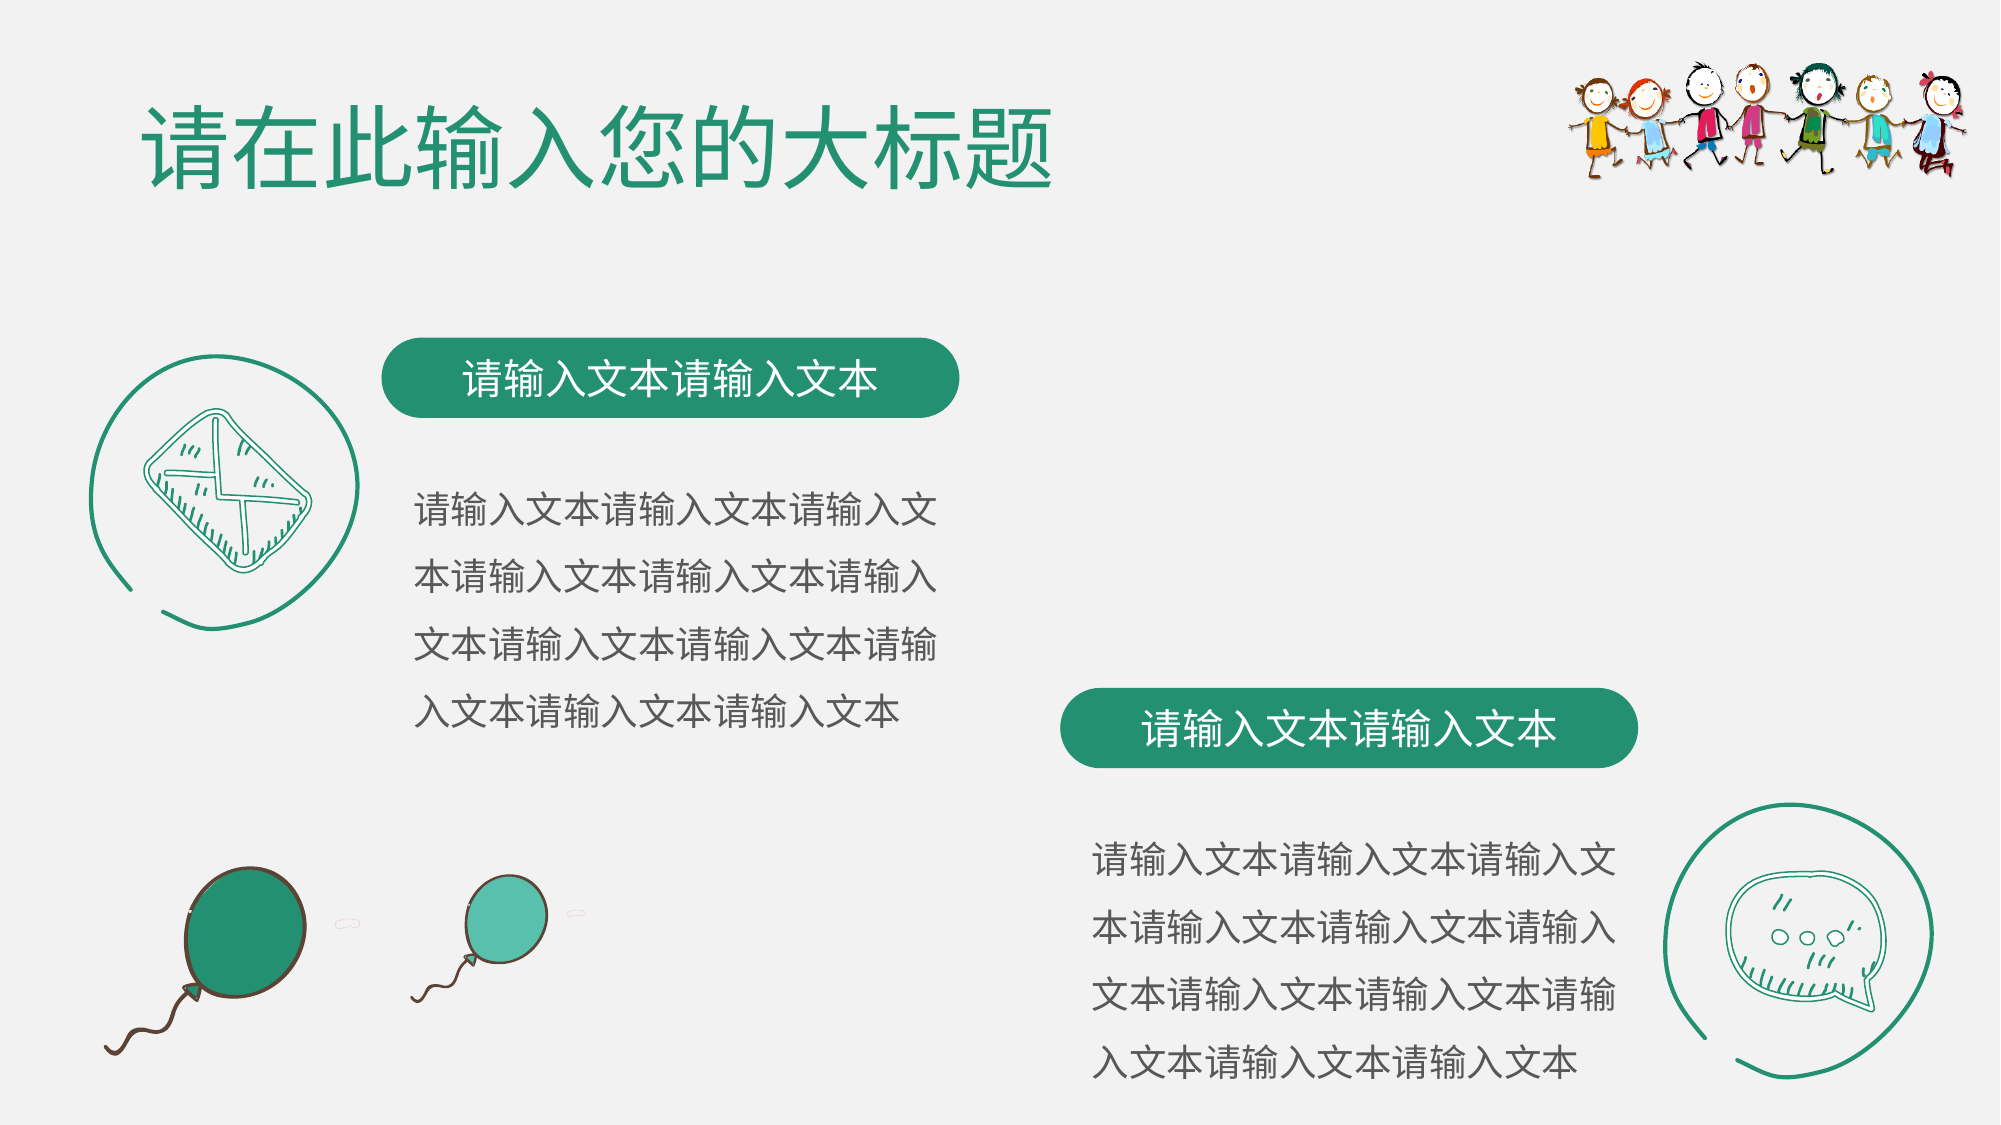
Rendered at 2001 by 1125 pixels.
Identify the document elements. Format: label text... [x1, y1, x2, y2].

text_box 请输入文本请输入文本请输入文本请输入文本请输入文本请输入文本请输入文本请输入文本请输入文本请输入文本请输入文本 [397, 439, 954, 757]
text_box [89, 355, 358, 627]
text_box 请输入文本请输入文本 [380, 336, 961, 419]
text_box 请输入文本请输入文本 [1059, 686, 1640, 770]
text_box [439, 866, 548, 1040]
title 请在此输入您的大标题 [123, 26, 1876, 210]
picture [1876, 61, 1969, 181]
text_box 请输入文本请输入文本请输入文本请输入文本请输入文本请输入文本请输入文本请输入文本请输入文本请输入文本请输入文本 [1076, 790, 1633, 1108]
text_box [147, 854, 306, 1110]
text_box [1663, 803, 1933, 1075]
